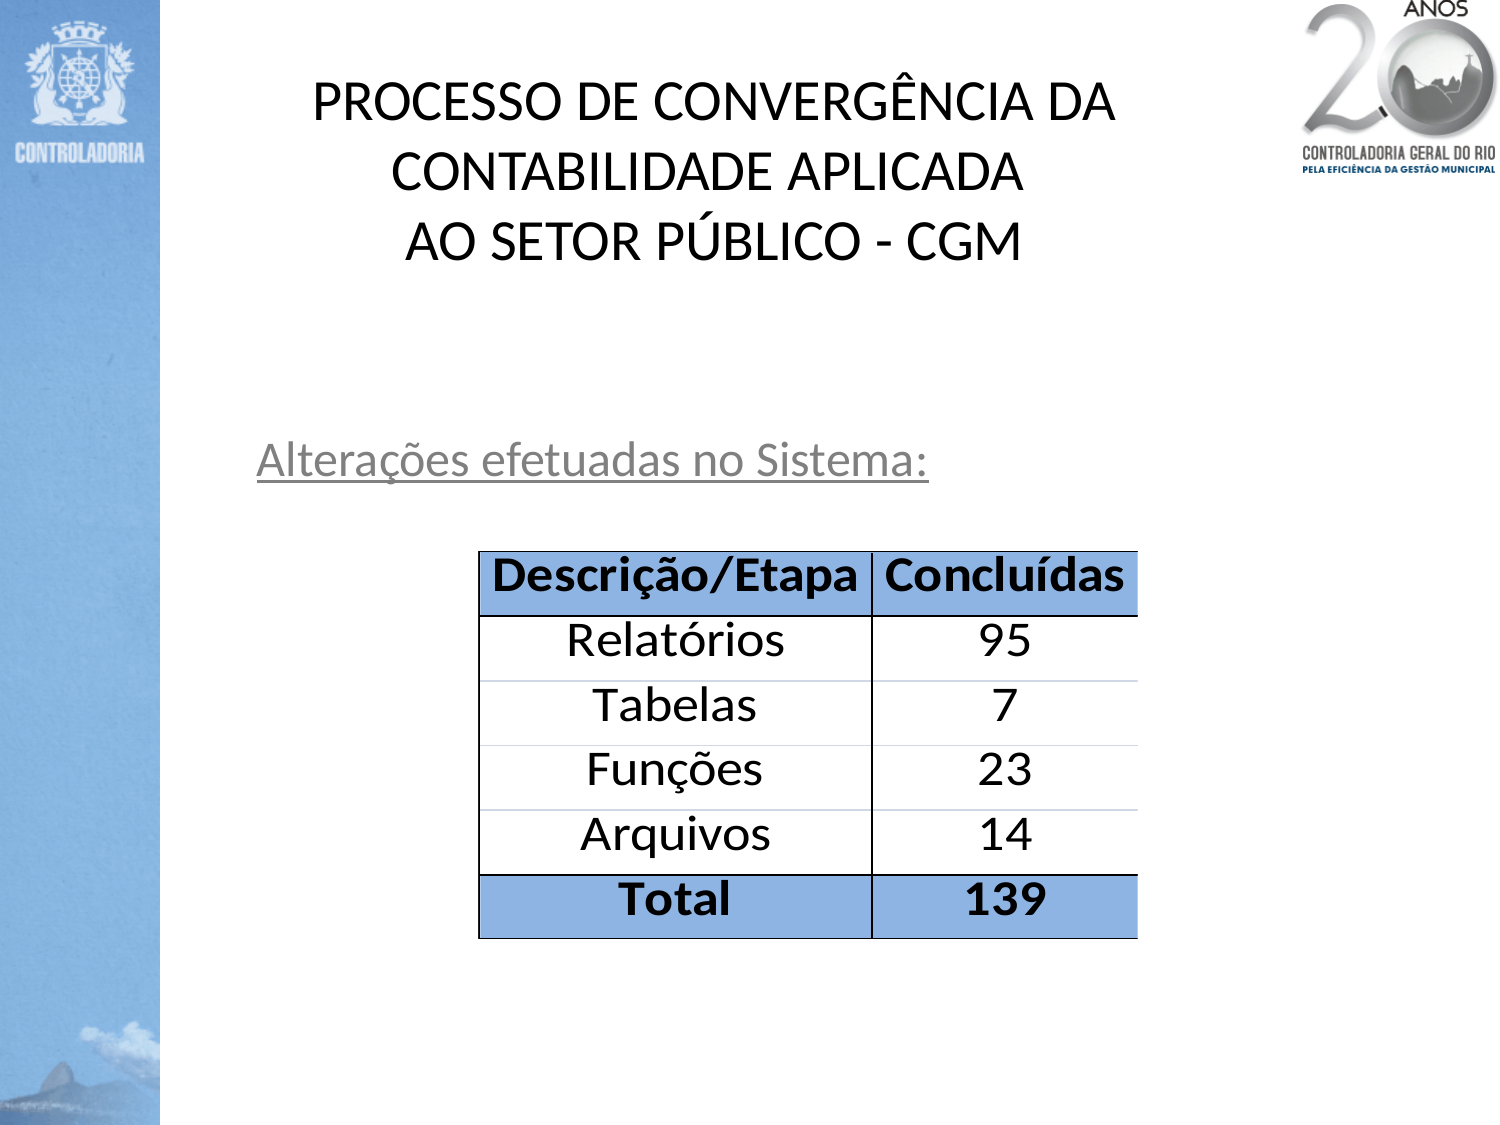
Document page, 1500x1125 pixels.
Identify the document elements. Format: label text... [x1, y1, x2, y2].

picture [1299, 0, 1500, 173]
picture [0, 0, 160, 1125]
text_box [478, 550, 1140, 941]
text_box PROCESSO DE CONVERGÊNCIA DA CONTABILIDADE APLICADA AO SETOR PÚBLICO - CGM [253, 54, 1176, 280]
text_box Alterações efetuadas no Sistema: [242, 419, 1270, 494]
